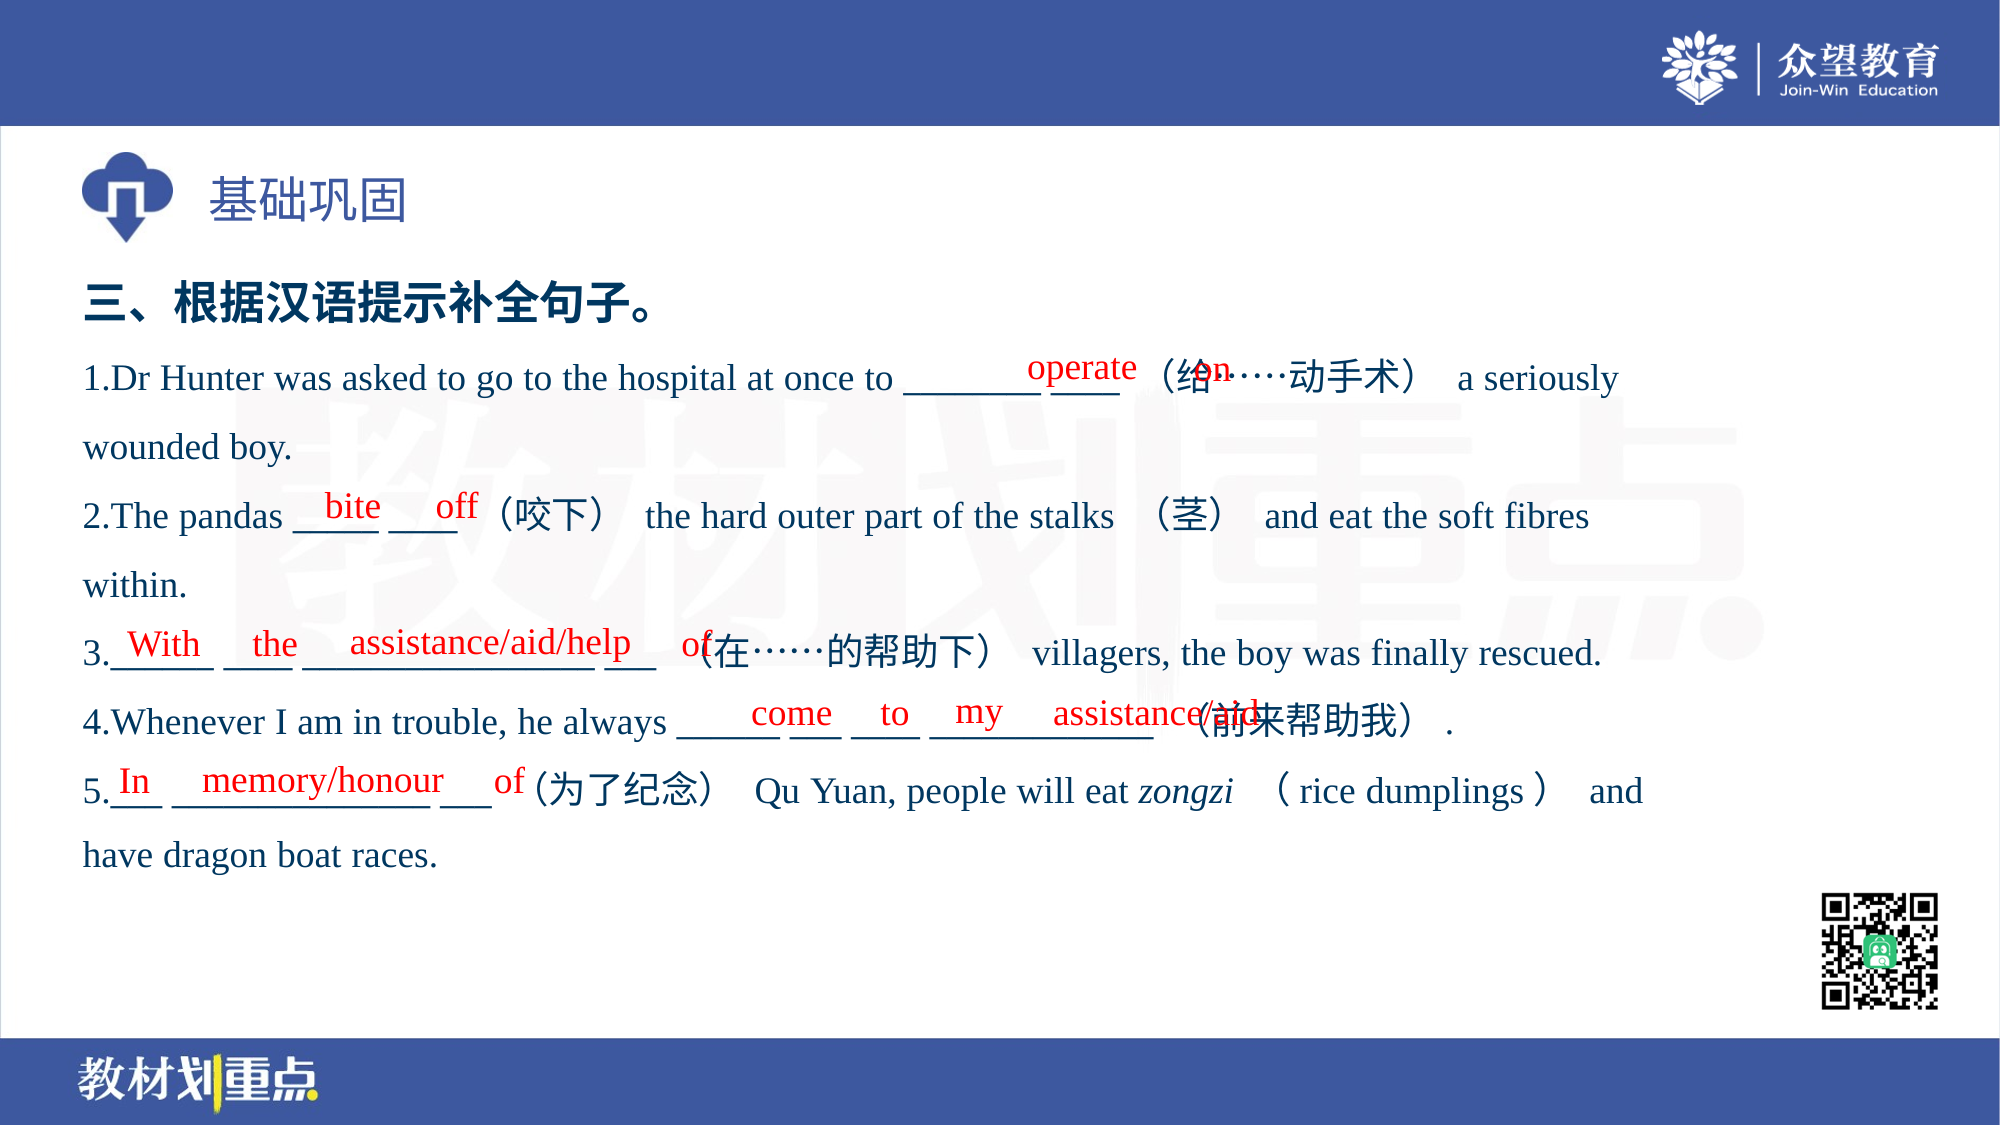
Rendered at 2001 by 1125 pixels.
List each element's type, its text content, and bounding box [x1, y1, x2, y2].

text_box memory/honour [188, 734, 458, 793]
text_box of [667, 599, 727, 658]
text_box on [1180, 324, 1246, 383]
text_box the [238, 599, 312, 658]
text_box bite [311, 461, 396, 520]
text_box In [105, 736, 164, 796]
text_box to [866, 668, 924, 727]
text_box operate [1013, 322, 1152, 381]
text_box 三、根据汉语提示补全句子。 [82, 247, 1817, 329]
text_box assistance/aid/help [336, 597, 646, 656]
text_box come [737, 668, 847, 727]
text_box assistance/aid [1039, 668, 1274, 727]
text_box my [941, 666, 1017, 725]
text_box off [421, 461, 493, 520]
picture [0, 0, 2000, 1125]
text_box 1.Dr Hunter was asked to go to the hospital at once to ________ ____ （给……动手术） a seriously wounded boy. 2.The pandas _____ ____ （咬下） the hard outer part of the stalks （茎） and eat the soft fibres within. 3.______ ____ _________________ ___ （在……的帮助下） villagers, the boy was finally rescued. 4.Whenever I am in trouble, he always ______ ___ ____ _____________ （前来帮助我）. 5.___ _______________ ___ （为了纪念） Qu Yuan, people will eat zongzi （rice dumplings） and have dragon boat races. [82, 329, 1817, 869]
text_box of [480, 736, 539, 796]
text_box With [113, 599, 215, 658]
